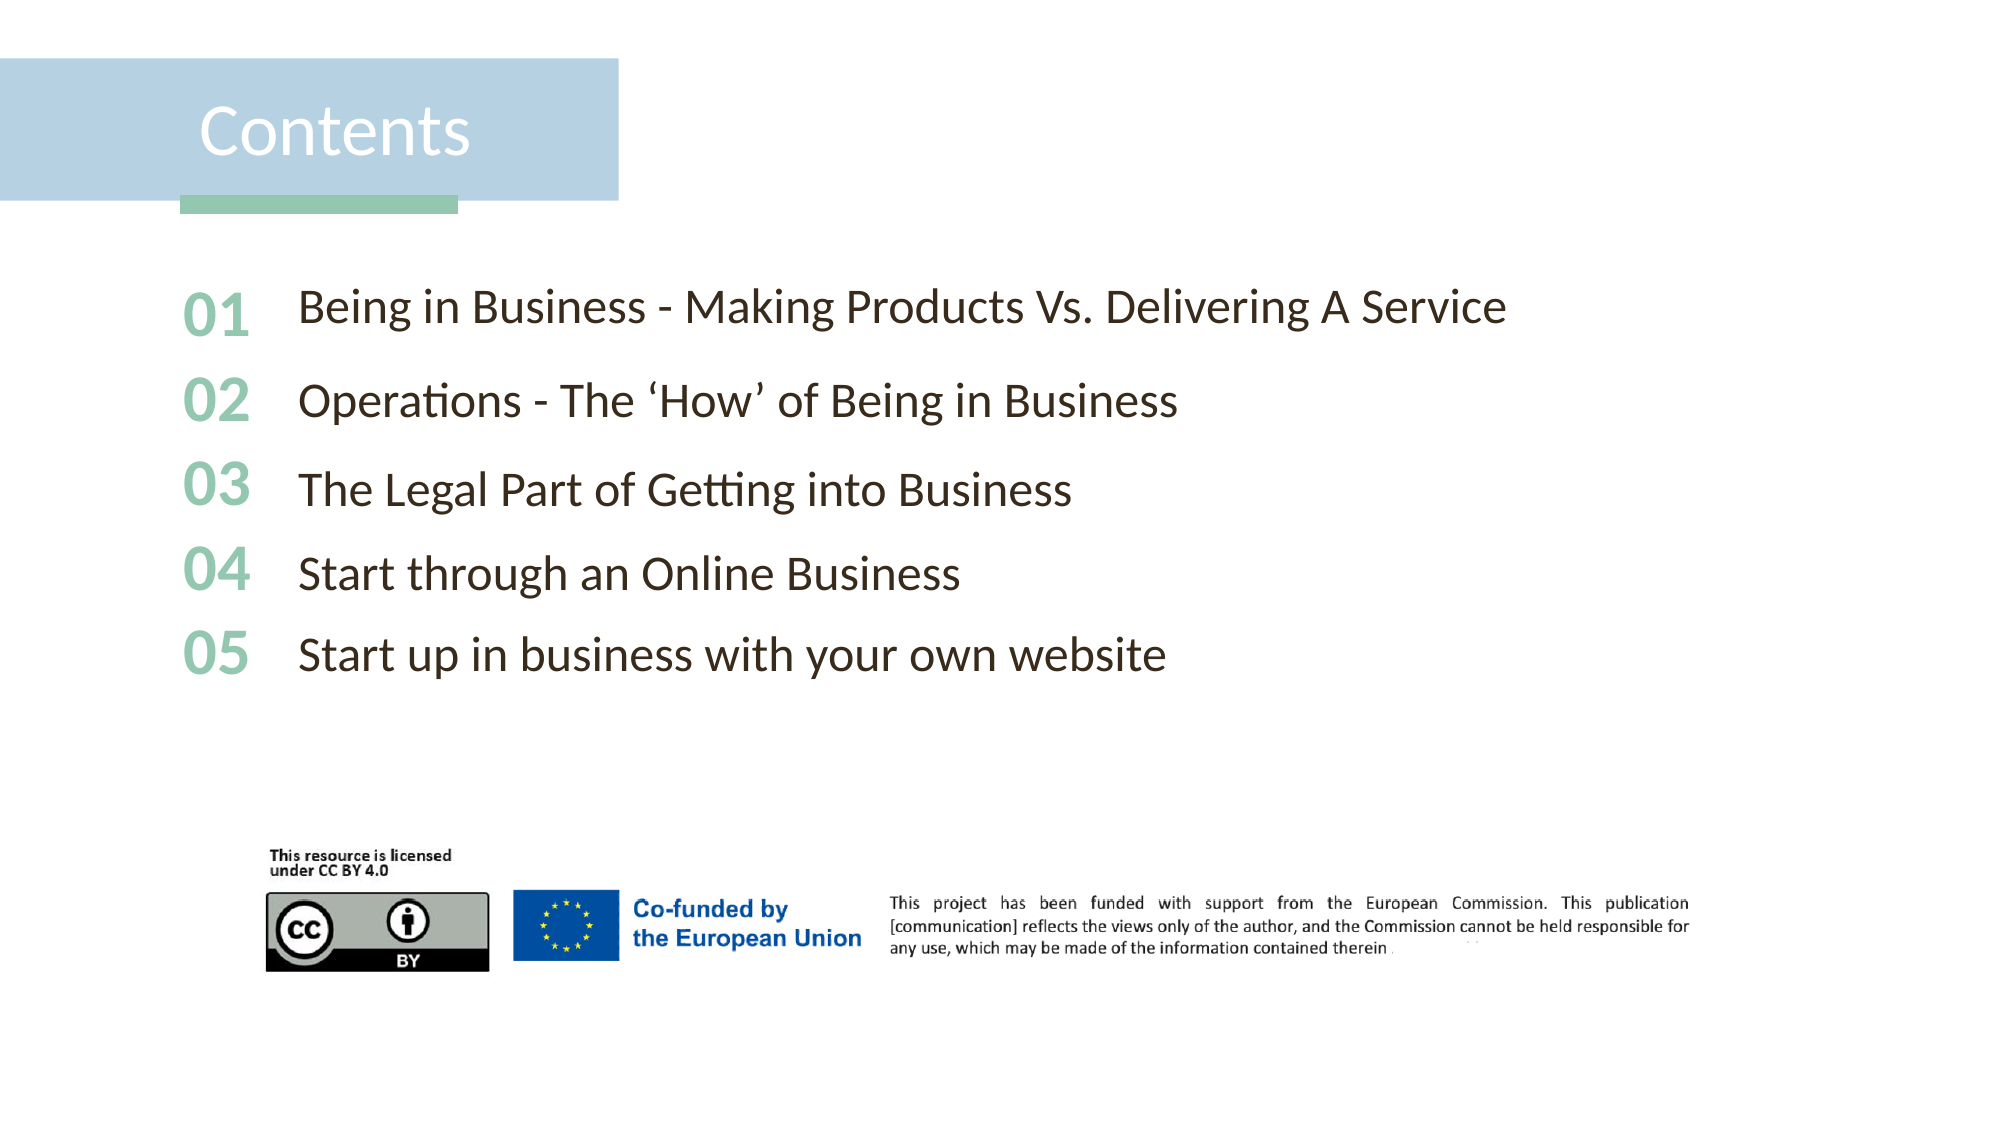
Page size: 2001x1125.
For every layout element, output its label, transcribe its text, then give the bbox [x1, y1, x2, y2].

list Start through an Online Business [283, 541, 1844, 607]
picture [237, 816, 1700, 983]
list Operations - The ‘How’ of Being in Business [283, 373, 1896, 429]
list Start up in business with your own website [283, 627, 1801, 684]
list Being in Business - Making Products Vs. Delivering A Service [283, 279, 1801, 336]
list 03 [168, 456, 284, 512]
list 02 [168, 371, 284, 428]
list Contents [184, 72, 593, 191]
text_box The Legal Part of Getting into Business [283, 462, 1801, 518]
list 04 [168, 540, 284, 597]
list 01 [168, 287, 284, 343]
text_box 05 [168, 624, 284, 681]
